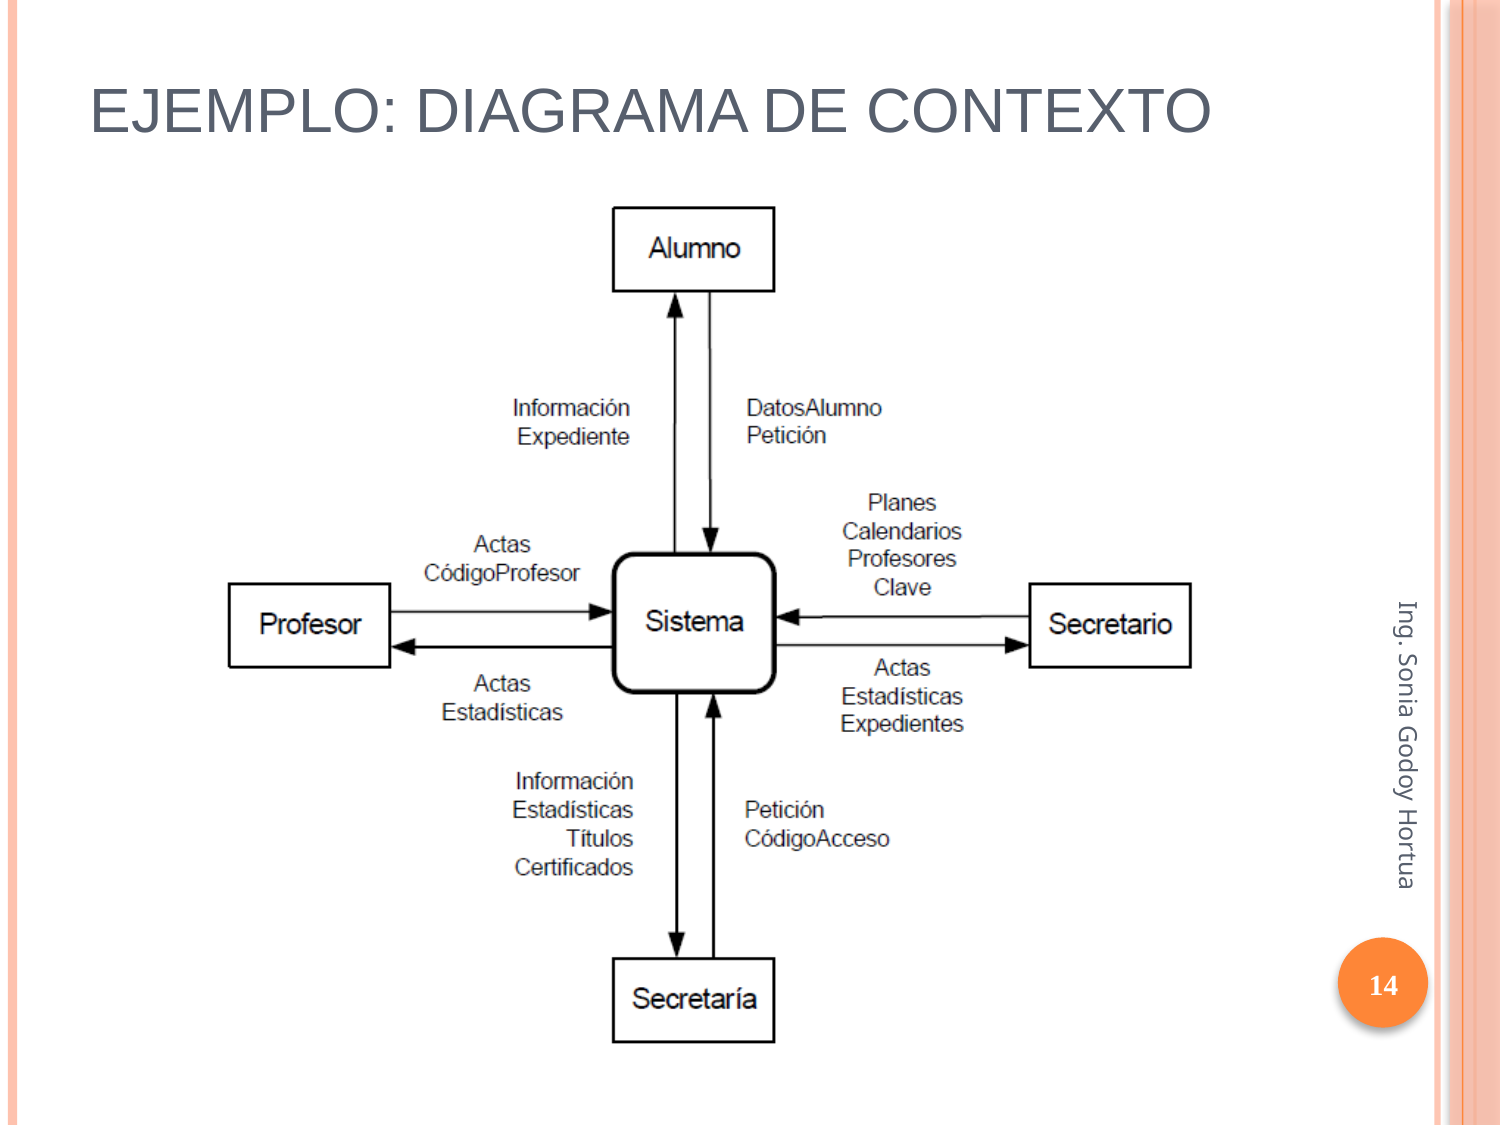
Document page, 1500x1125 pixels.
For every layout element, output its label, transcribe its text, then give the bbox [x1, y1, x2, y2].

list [128, 152, 1301, 1055]
title EJEMPLO: DIAGRAMA DE CONTEXTO [75, 45, 1300, 153]
slide_number 14 [1333, 940, 1434, 1026]
footer Ing. Sonia Godoy Hortua [1379, 380, 1440, 906]
